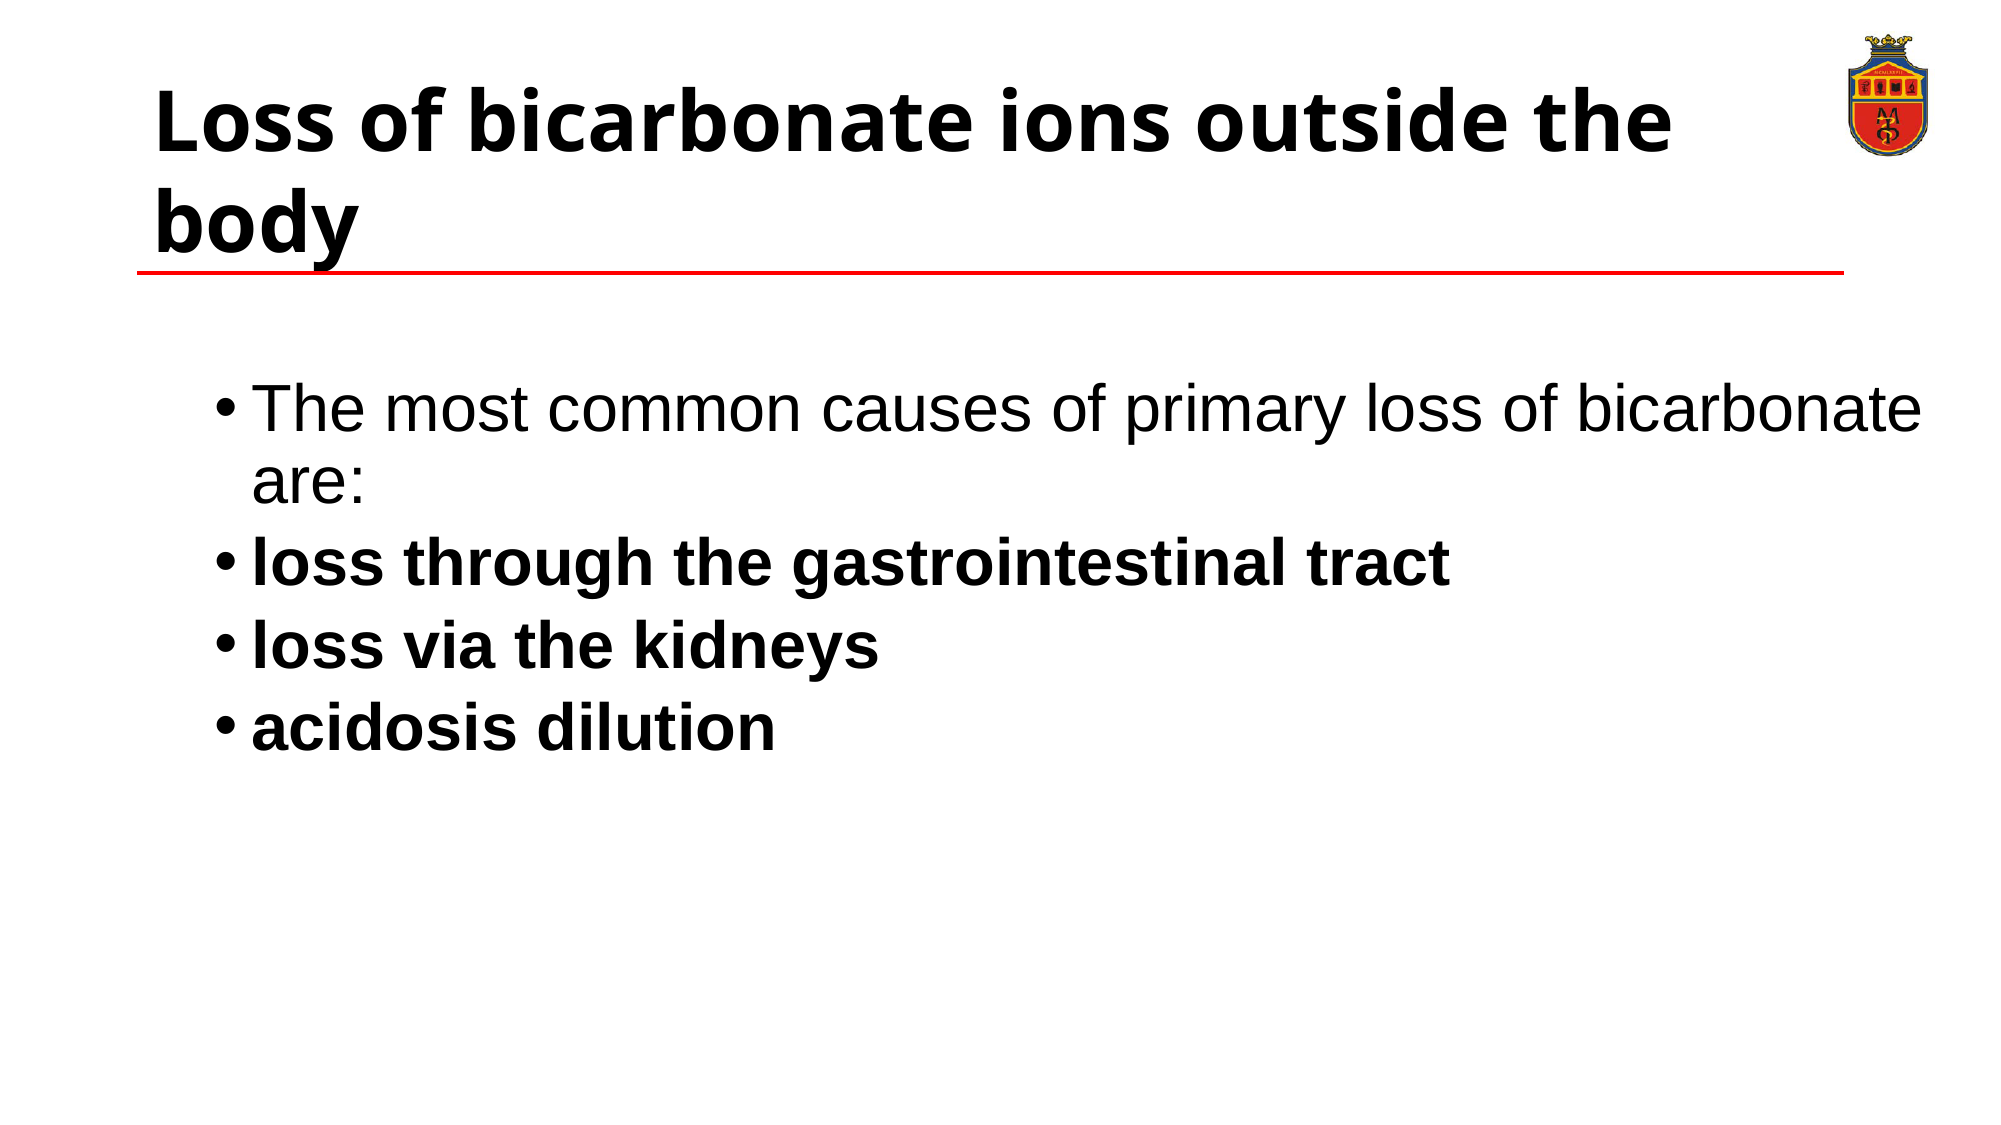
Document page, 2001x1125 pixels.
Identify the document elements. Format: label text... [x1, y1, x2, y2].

title Loss of bicarbonate ions outside the body [137, 59, 1863, 278]
list The most common causes of primary loss of bicarbonate are: loss through the gastrointestinal tract loss via the kidneys acidosis dilution [0, 366, 1969, 1042]
picture [1794, 16, 1969, 189]
